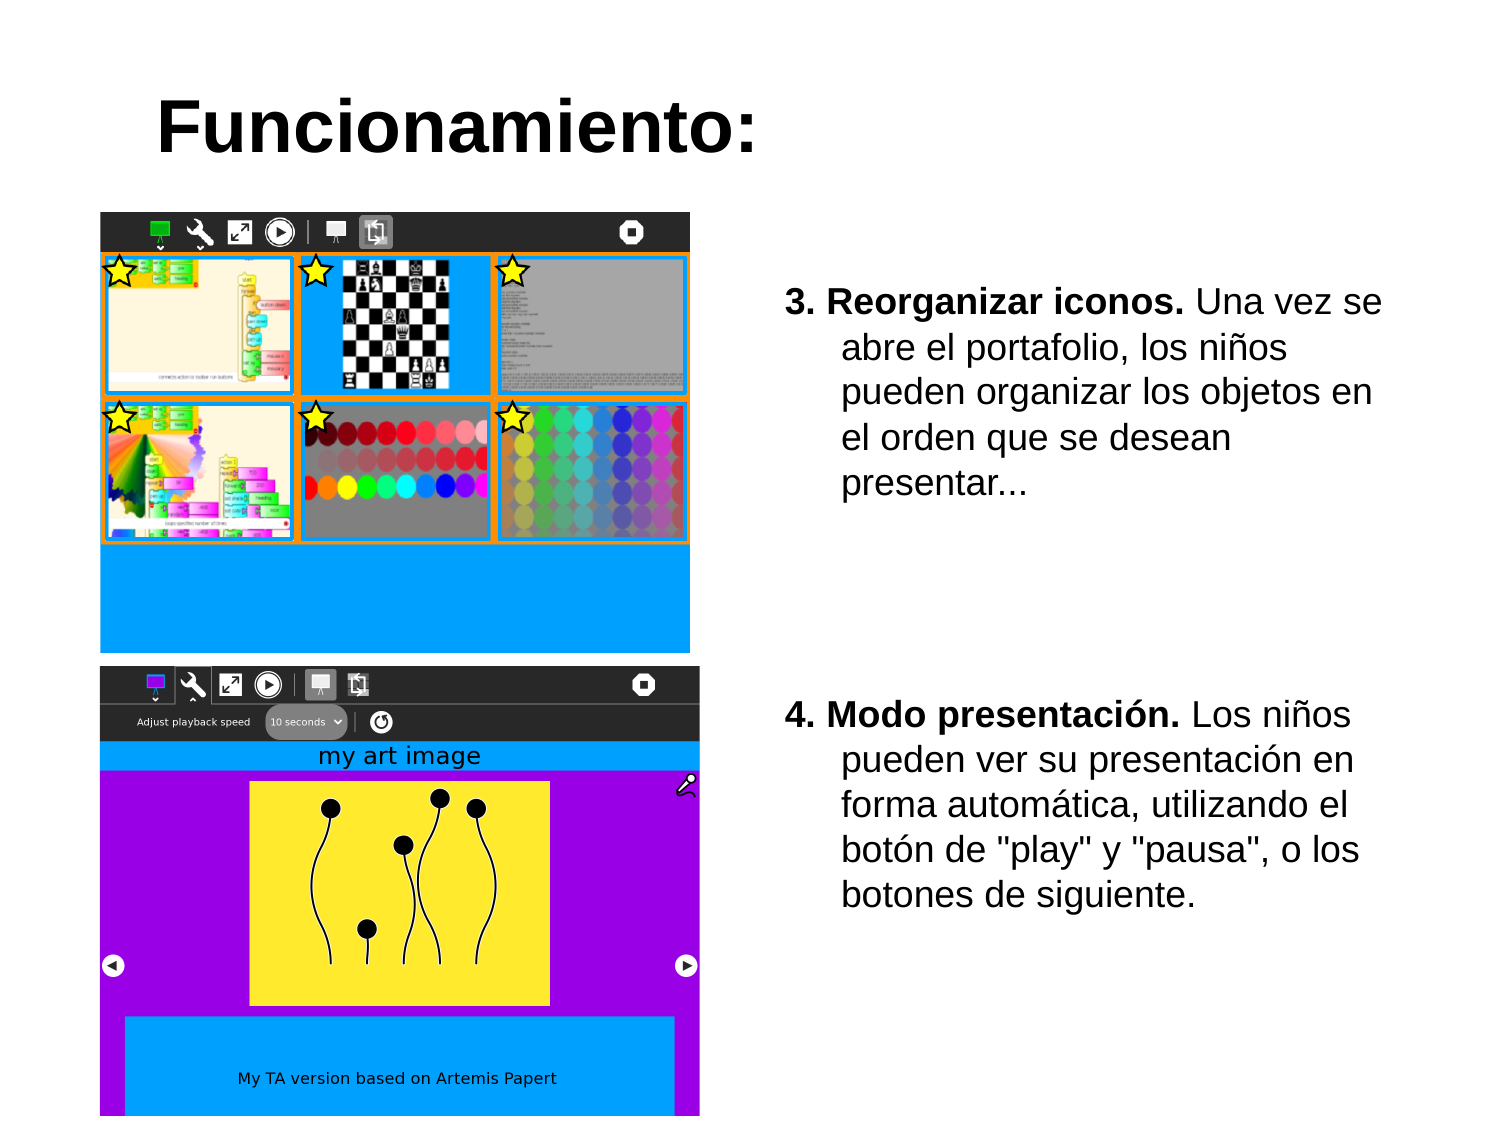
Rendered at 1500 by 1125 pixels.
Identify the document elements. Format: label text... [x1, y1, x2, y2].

text_box [100, 212, 691, 654]
text_box [99, 666, 700, 1116]
title Funcionamiento: [0, 0, 1350, 183]
list 3. Reorganizar iconos. Una vez se abre el portafolio, los niños pueden organizar los objetos en el orden que se desean presentar... 4. Modo presentación. Los niños pueden ver su presentación en forma automática, utilizando el botón de "play" y "pausa", o los botones de siguiente. [769, 262, 1425, 931]
